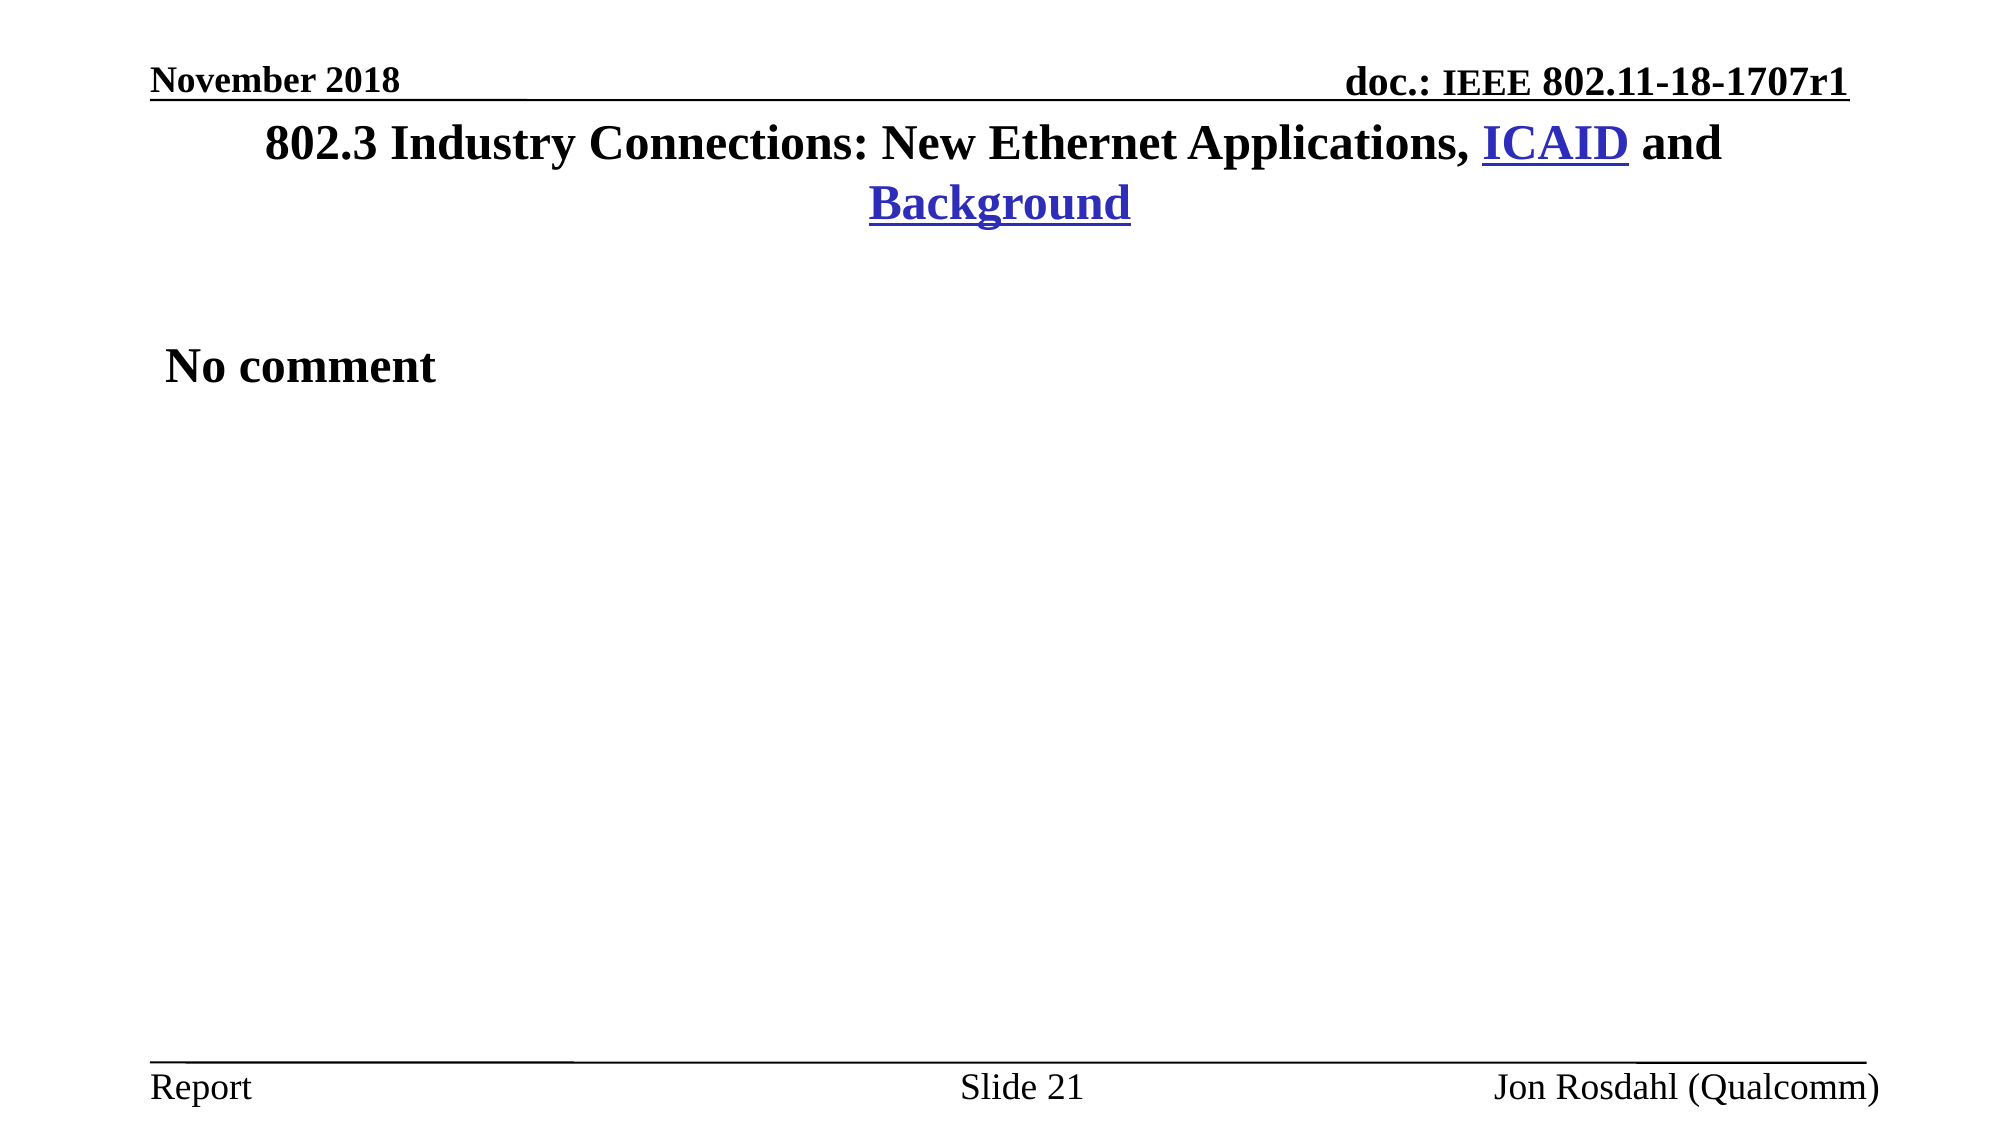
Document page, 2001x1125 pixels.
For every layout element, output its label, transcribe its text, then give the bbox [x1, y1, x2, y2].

slide_number Slide 21 [950, 1061, 1095, 1125]
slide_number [149, 49, 431, 100]
title 802.3 Industry Connections: New Ethernet Applications, ICAID and Background [149, 112, 1850, 288]
list No comment [149, 324, 1850, 1000]
footer Jon Rosdahl (Qualcomm) [1436, 1061, 1881, 1108]
